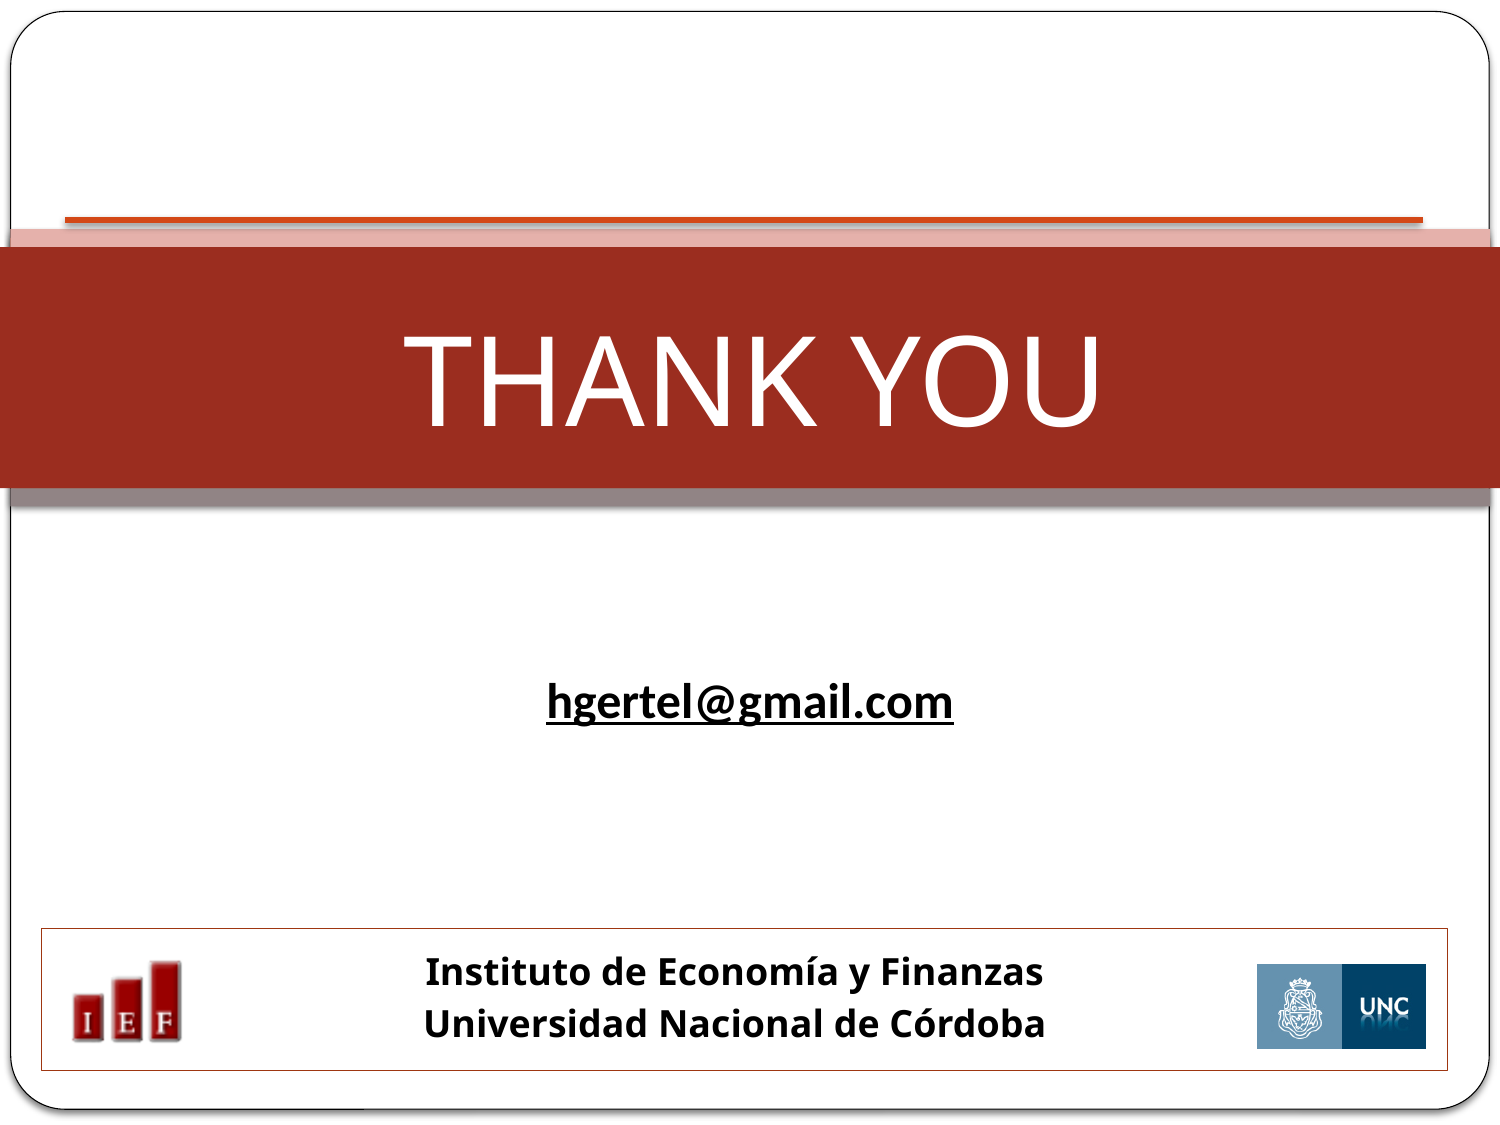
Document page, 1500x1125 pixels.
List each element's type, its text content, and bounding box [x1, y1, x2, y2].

text_box THANK YOU [205, 294, 1307, 460]
text_box [0, 247, 1500, 489]
text_box hgertel@gmail.com [222, 661, 1289, 791]
picture [52, 951, 202, 1048]
picture [1257, 963, 1426, 1049]
text_box Instituto de Economía y Finanzas Universidad Nacional de Córdoba [360, 940, 1111, 1053]
text_box [40, 928, 1448, 1071]
